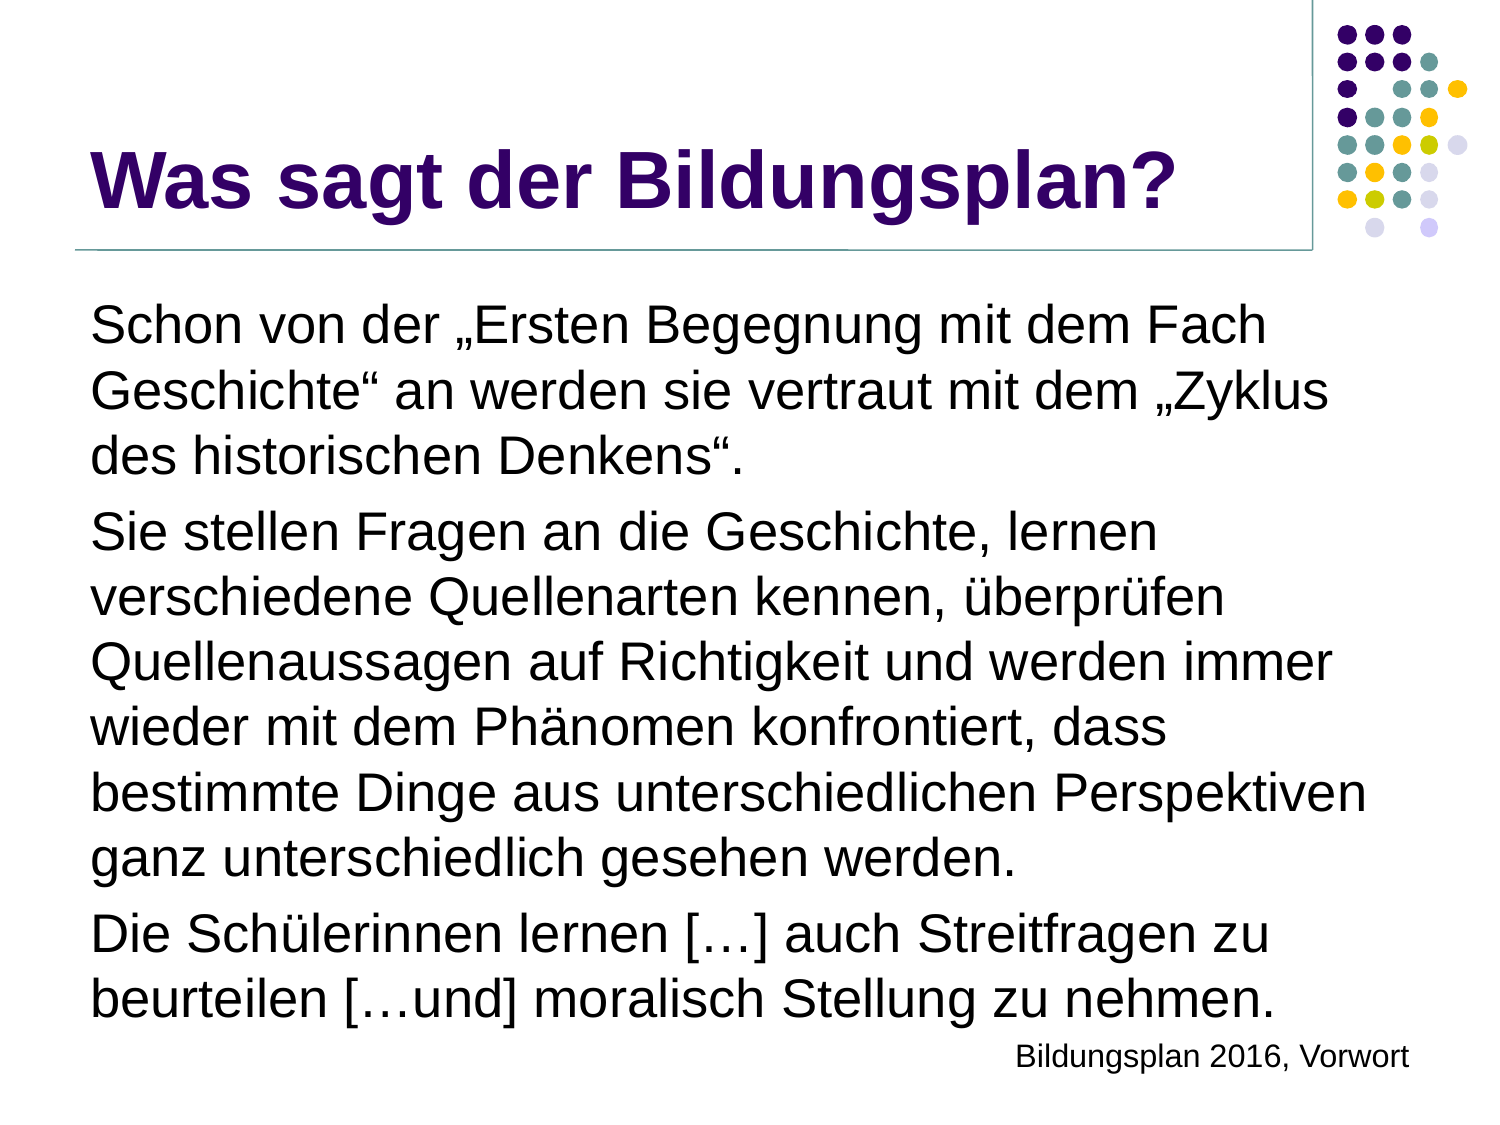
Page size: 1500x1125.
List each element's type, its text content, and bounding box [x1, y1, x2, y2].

title Was sagt der Bildungsplan? [75, 20, 1313, 233]
list Schon von der „Ersten Begegnung mit dem Fach Geschichte“ an werden sie vertraut mit dem „Zyklus des historischen Denkens“. Sie stellen Fragen an die Geschichte, lernen verschiedene Quellenarten kennen, überprüfen Quellenaussagen auf Richtigkeit und werden immer wieder mit dem Phänomen konfrontiert, dass bestimmte Dinge aus unterschiedlichen Perspektiven ganz unterschiedlich gesehen werden. Die Schülerinnen lernen […] auch Streitfragen zu beurteilen […und] moralisch Stellung zu nehmen. Bildungsplan 2016, Vorwort [75, 282, 1425, 1097]
